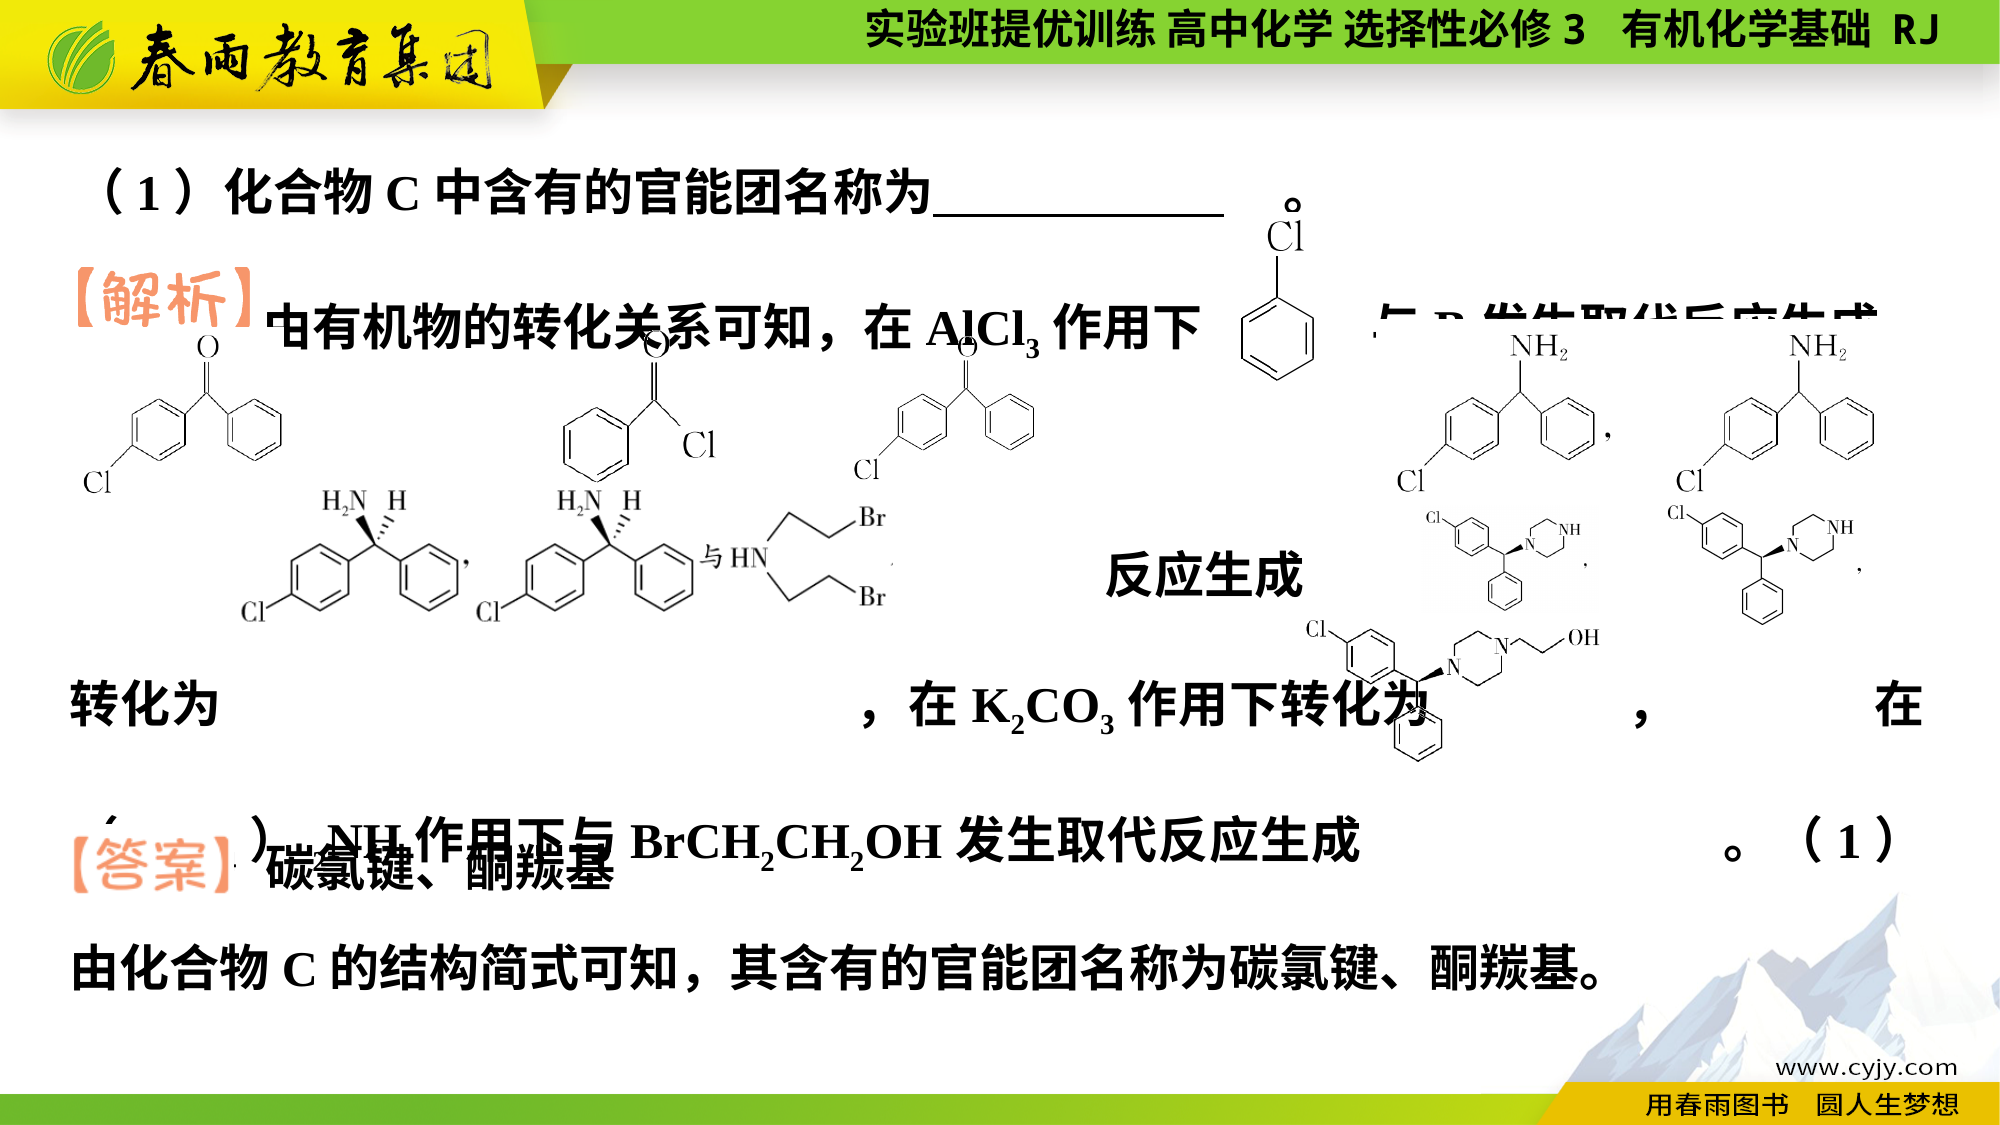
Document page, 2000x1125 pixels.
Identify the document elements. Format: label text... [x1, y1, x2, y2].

text_box 碳氯键、酮羰基 [251, 829, 681, 904]
list （1）化合物C中含有的官能团名称为 。 [59, 122, 1944, 217]
picture [0, 0, 2000, 1125]
text_box 由有机物的转化关系可知，在AlCl3作用下 与B发生取代反应生成 ，则B为 ； 反应生成 转化为 ，在K2CO3作用下转化为 ， 在（C3H4）2NH作用下与BrCH2CH2OH发生取代反应生成 。（1）由化合物C的结构简式可知，其含有的官能团名称为碳氯键、酮羰基。 [55, 219, 1940, 1005]
